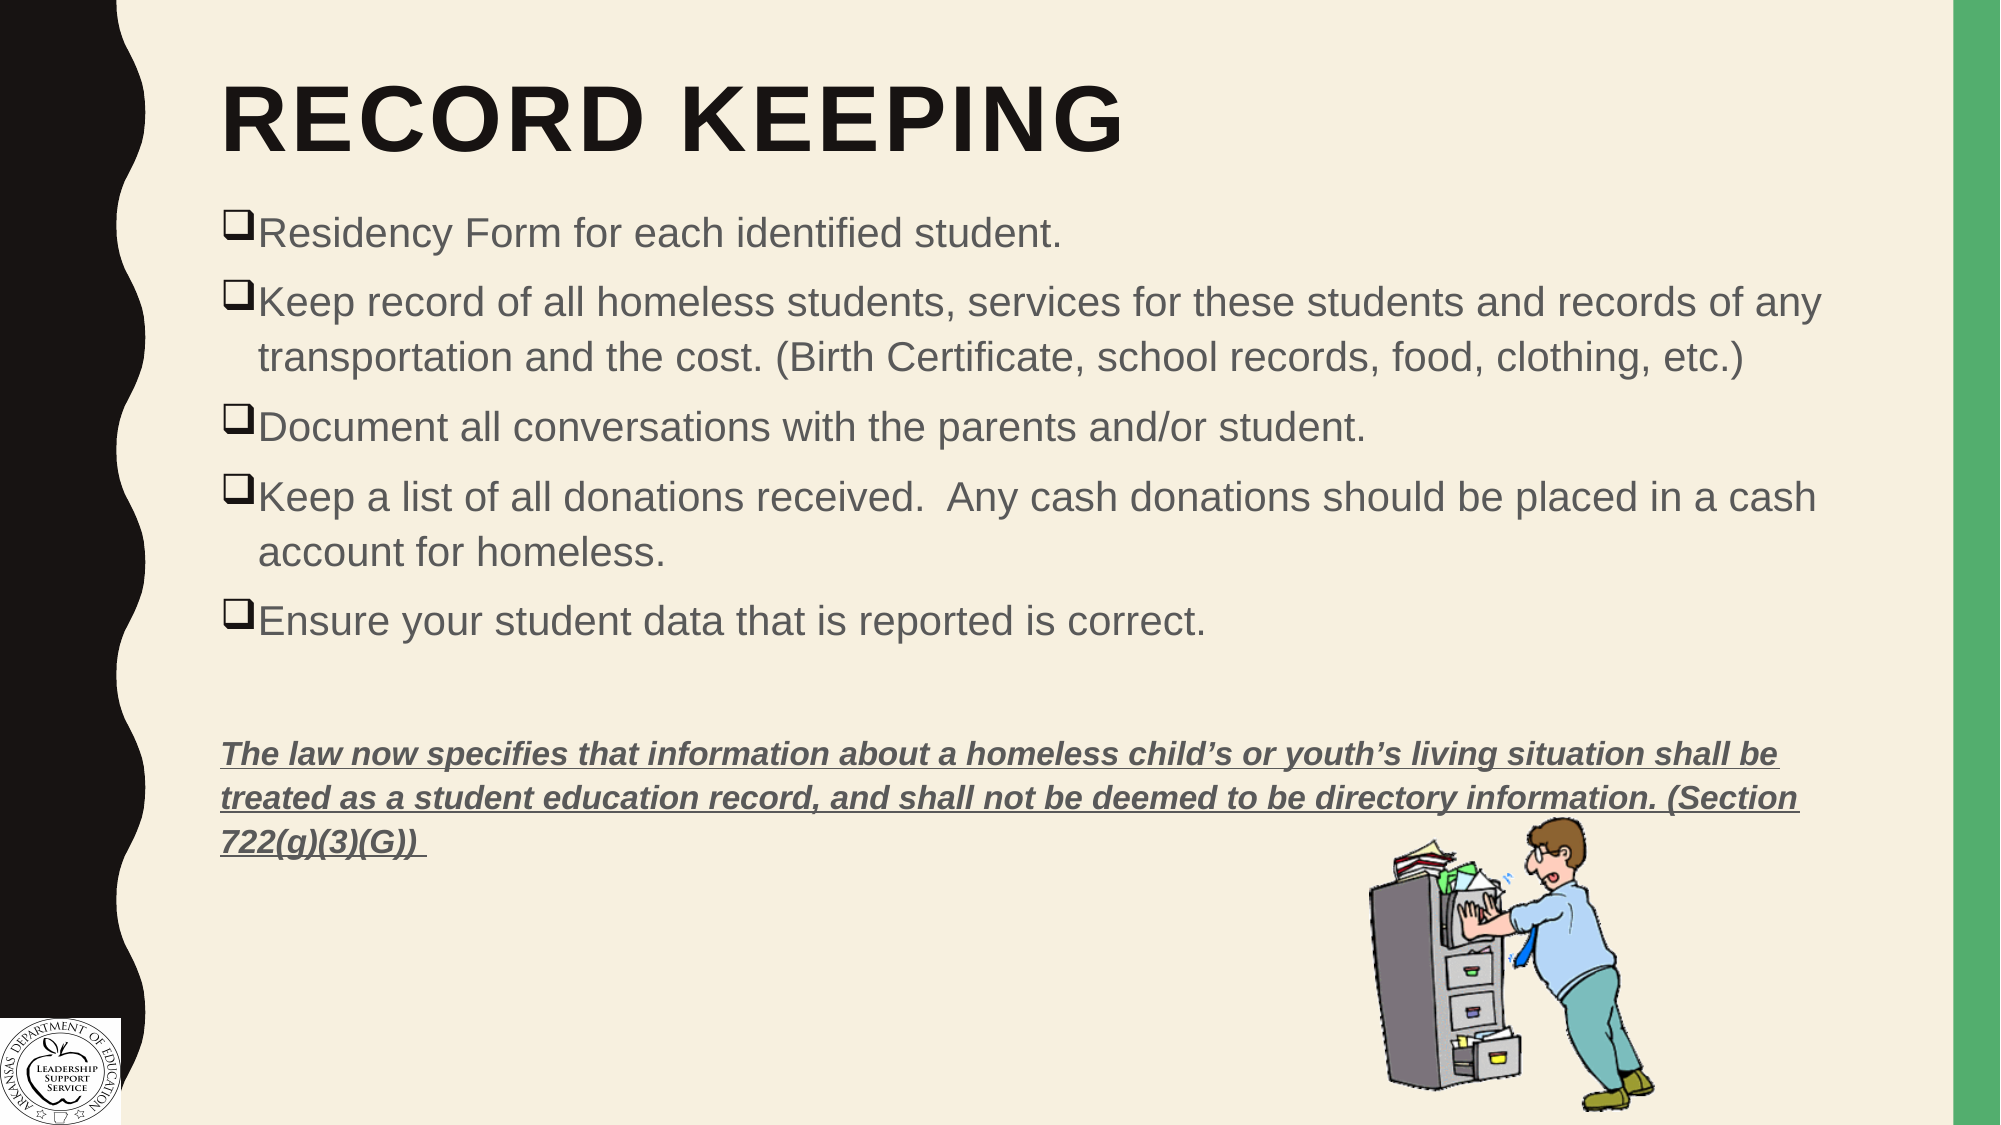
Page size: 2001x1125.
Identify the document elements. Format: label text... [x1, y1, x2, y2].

list Residency Form for each identified student. Keep record of all homeless students, services for these students and records of any transportation and the cost. (Birth Certificate, school records, food, clothing, etc.) Document all conversations with the parents and/or student. Keep a list of all donations received. Any cash donations should be placed in a cash account for homeless. Ensure your student data that is reported is correct. The law now specifies that information about a homeless child’s or youth’s living situation shall be treated as a student education record, and shall not be deemed to be directory information. (Section 722(g)(3)(G)) [205, 193, 1875, 965]
title Record Keeping [205, 62, 1875, 179]
picture [0, 1018, 121, 1125]
picture [1369, 817, 1655, 1112]
